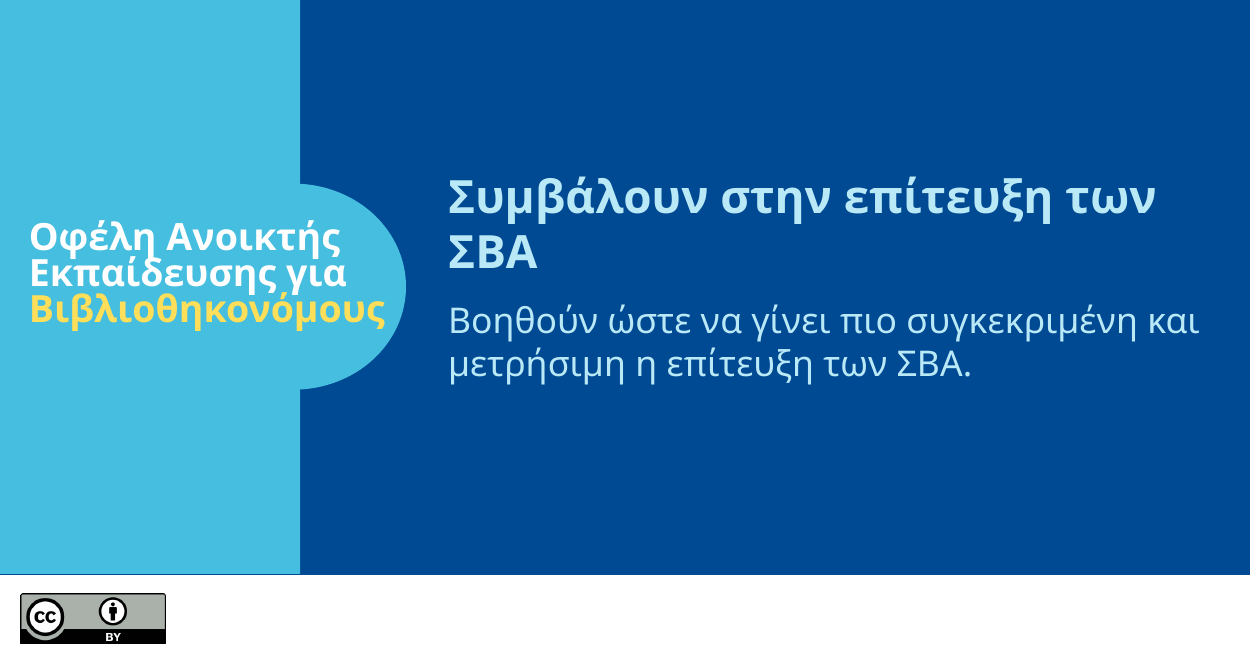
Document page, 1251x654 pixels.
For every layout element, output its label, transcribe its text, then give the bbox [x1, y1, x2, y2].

text_box [201, 345, 387, 390]
text_box Οφέλη Ανοικτής Εκπαίδευσης για Βιβλιοθηκονόμους [13, 206, 421, 345]
text_box [0, 0, 301, 574]
picture [20, 592, 166, 645]
text_box [0, 582, 1250, 654]
text_box [224, 183, 364, 206]
text_box Συμβάλουν στην επίτευξη των ΣBΑ Βοηθούν ώστε να γίνει πιο συγκεκριμένη και μετρήσιμη η επίτευξη των ΣΒΑ. [435, 155, 1219, 396]
